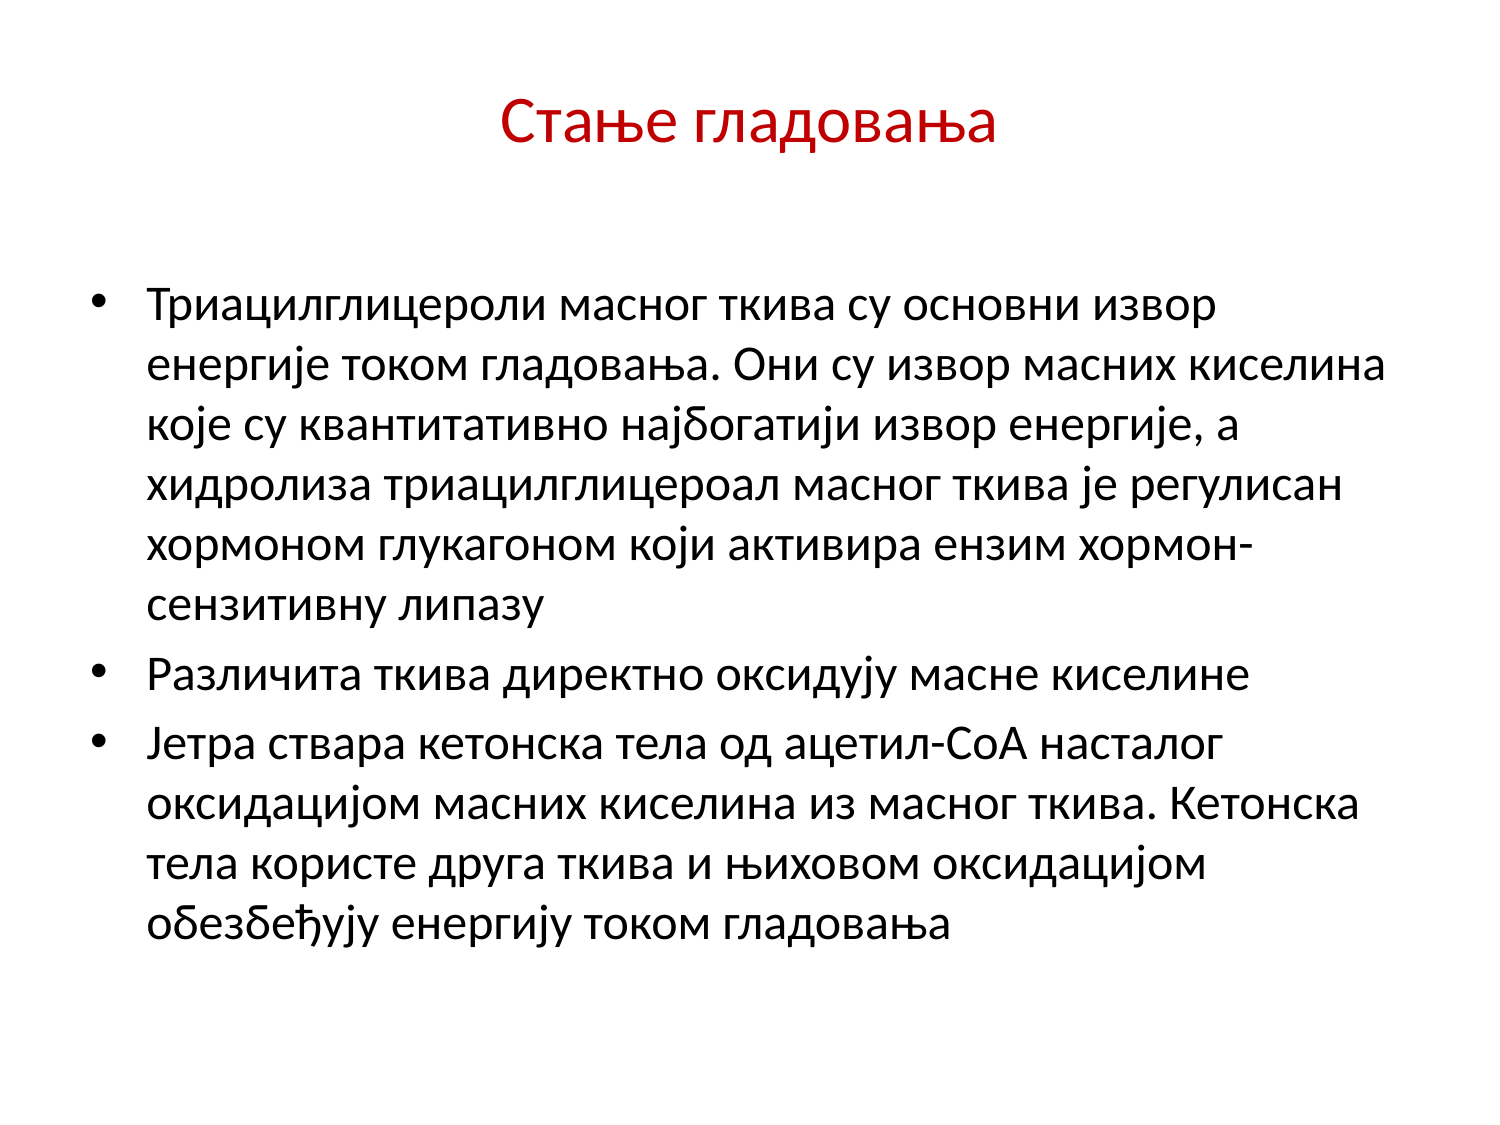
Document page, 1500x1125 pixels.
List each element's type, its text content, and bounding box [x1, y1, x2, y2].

title Стање гладовања [75, 45, 1425, 188]
list Триацилглицероли масног ткива су основни извор енергије током гладовања. Они су извор масних киселина које су квантитативно најбогатији извор енергије, а хидролиза триацилглицероал масног ткива је регулисан хормоном глукагоном који активира ензим хормон-сензитивну липазу Различита ткива директно оксидују масне киселине Јетра ствара кетонска тела од ацетил-СоА насталог оксидацијом масних киселина из масног ткива. Кетонска тела користе друга ткива и њиховом оксидацијом обезбеђују енергију током гладовања [75, 262, 1425, 1005]
